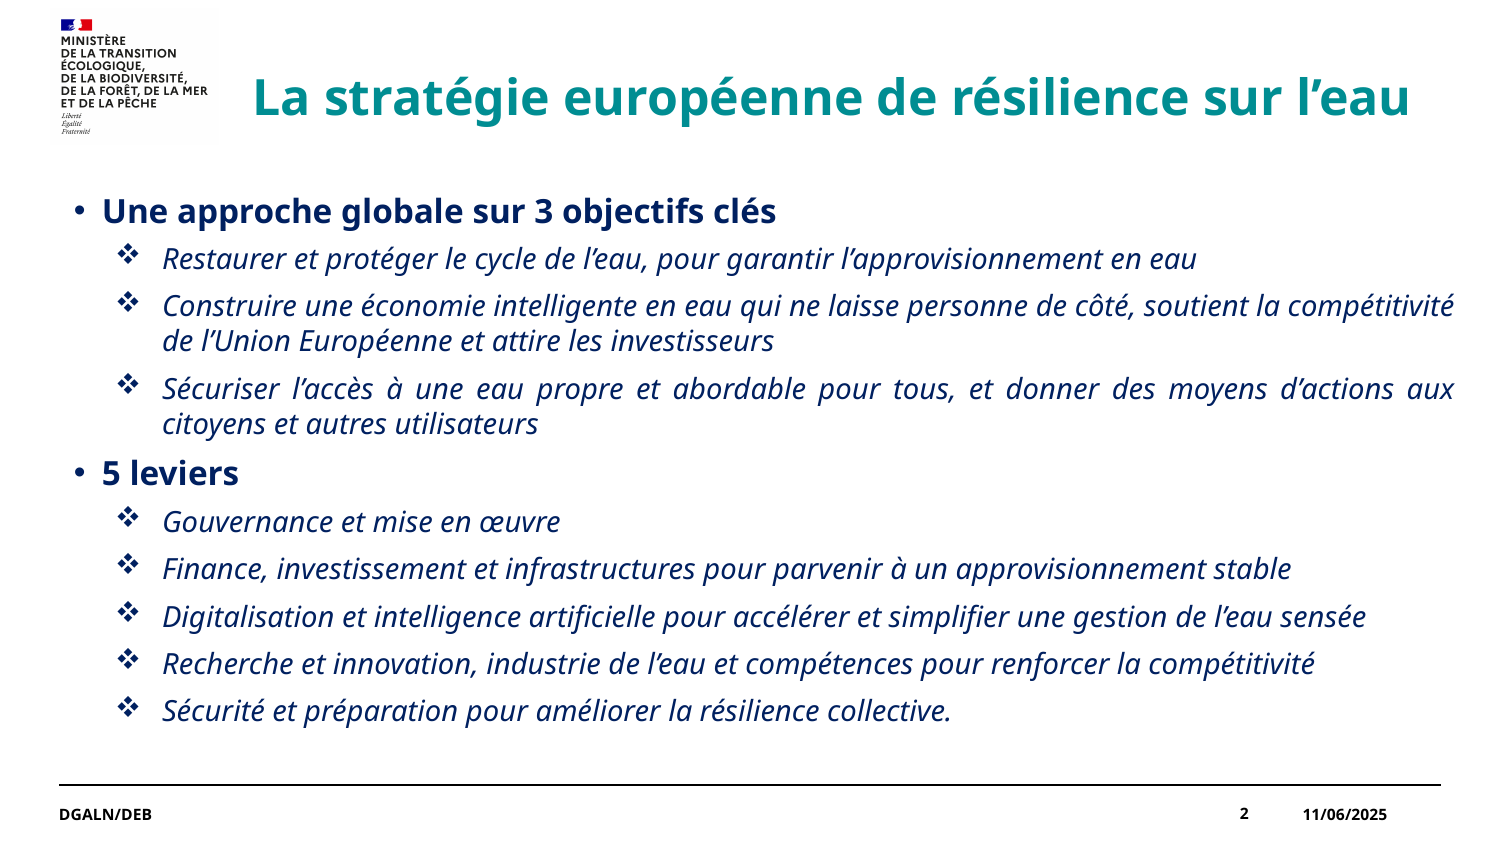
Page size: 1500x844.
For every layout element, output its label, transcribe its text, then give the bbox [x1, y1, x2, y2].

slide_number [1249, 784, 1441, 844]
picture [50, 8, 219, 145]
slide_number 2 [1028, 784, 1249, 844]
footer DGALN/DEB [59, 784, 1028, 844]
text_box Une approche globale sur 3 objectifs clés Restaurer et protéger le cycle de l’eau, pour garantir l’approvisionnement en eau Construire une économie intelligente en eau qui ne laisse personne de côté, soutient la compétitivité de l’Union Européenne et attire les investisseurs Sécuriser l’accès à une eau propre et abordable pour tous, et donner des moyens d’actions aux citoyens et autres utilisateurs 5 leviers Gouvernance et mise en œuvre Finance, investissement et infrastructures pour parvenir à un approvisionnement stable Digitalisation et intelligence artificielle pour accélérer et simplifier une gestion de l’eau sensée Recherche et innovation, industrie de l’eau et compétences pour renforcer la compétitivité Sécurité et préparation pour améliorer la résilience collective. [59, 182, 1471, 662]
text_box La stratégie européenne de résilience sur l’eau [224, 58, 1441, 133]
